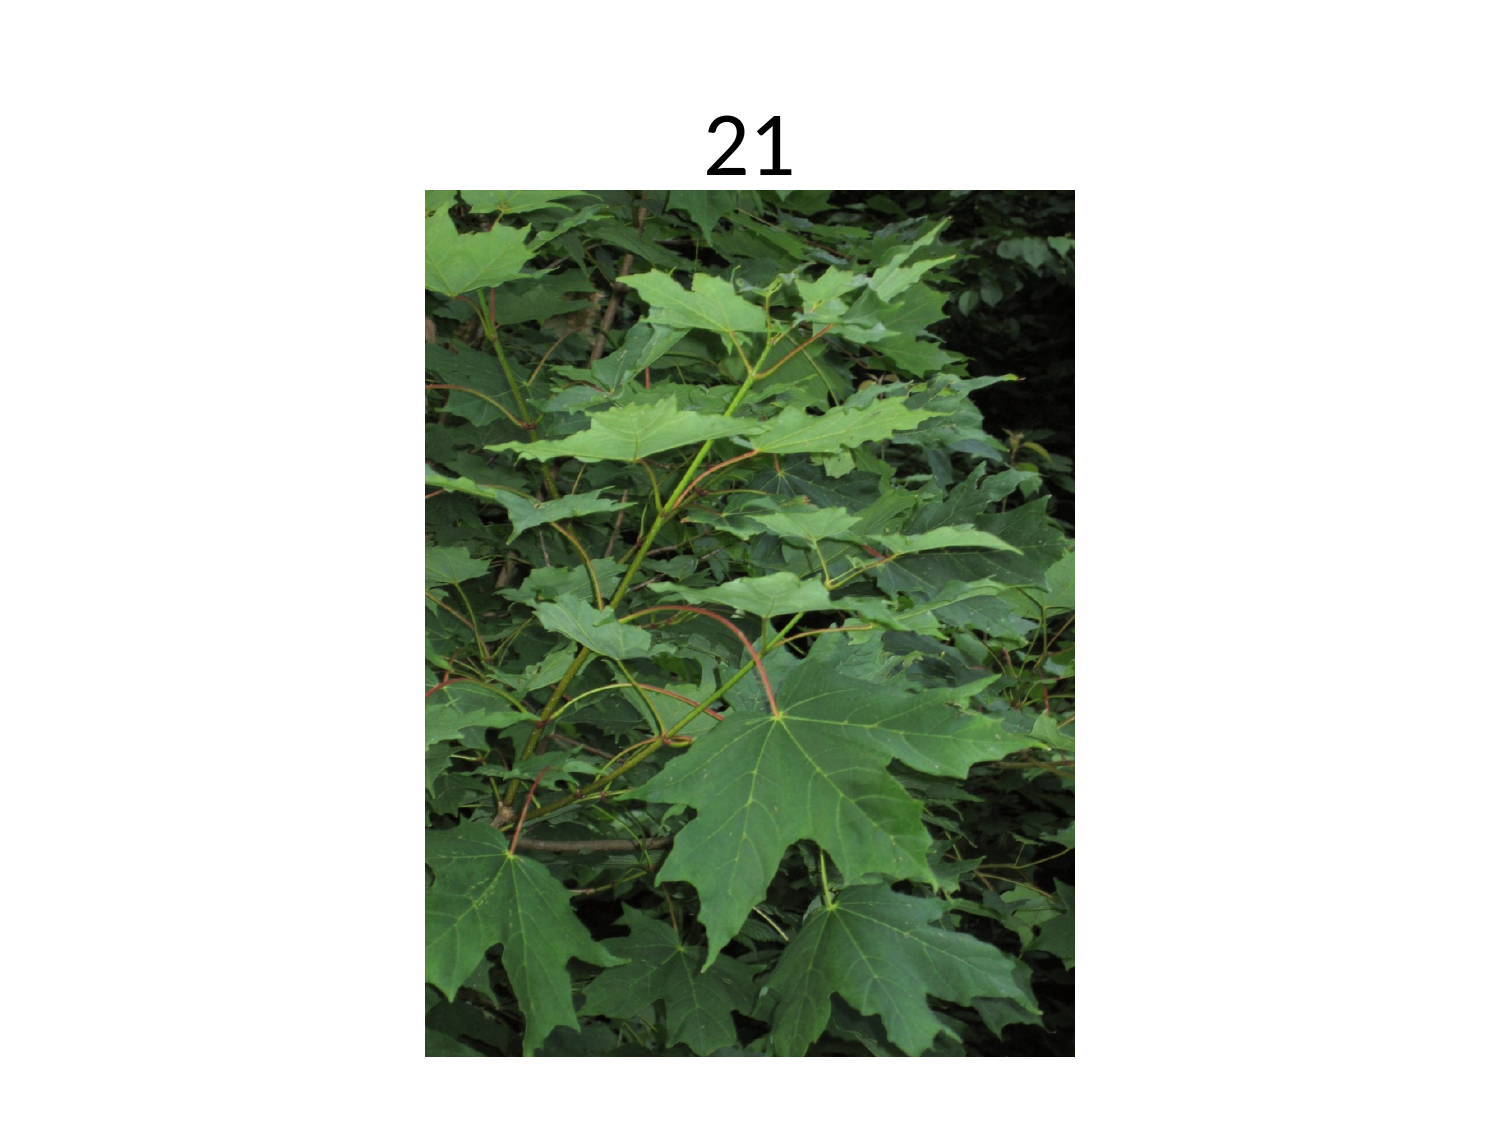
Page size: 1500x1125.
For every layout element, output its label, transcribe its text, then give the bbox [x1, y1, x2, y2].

title 21 [75, 45, 1425, 233]
picture [424, 190, 1076, 1057]
